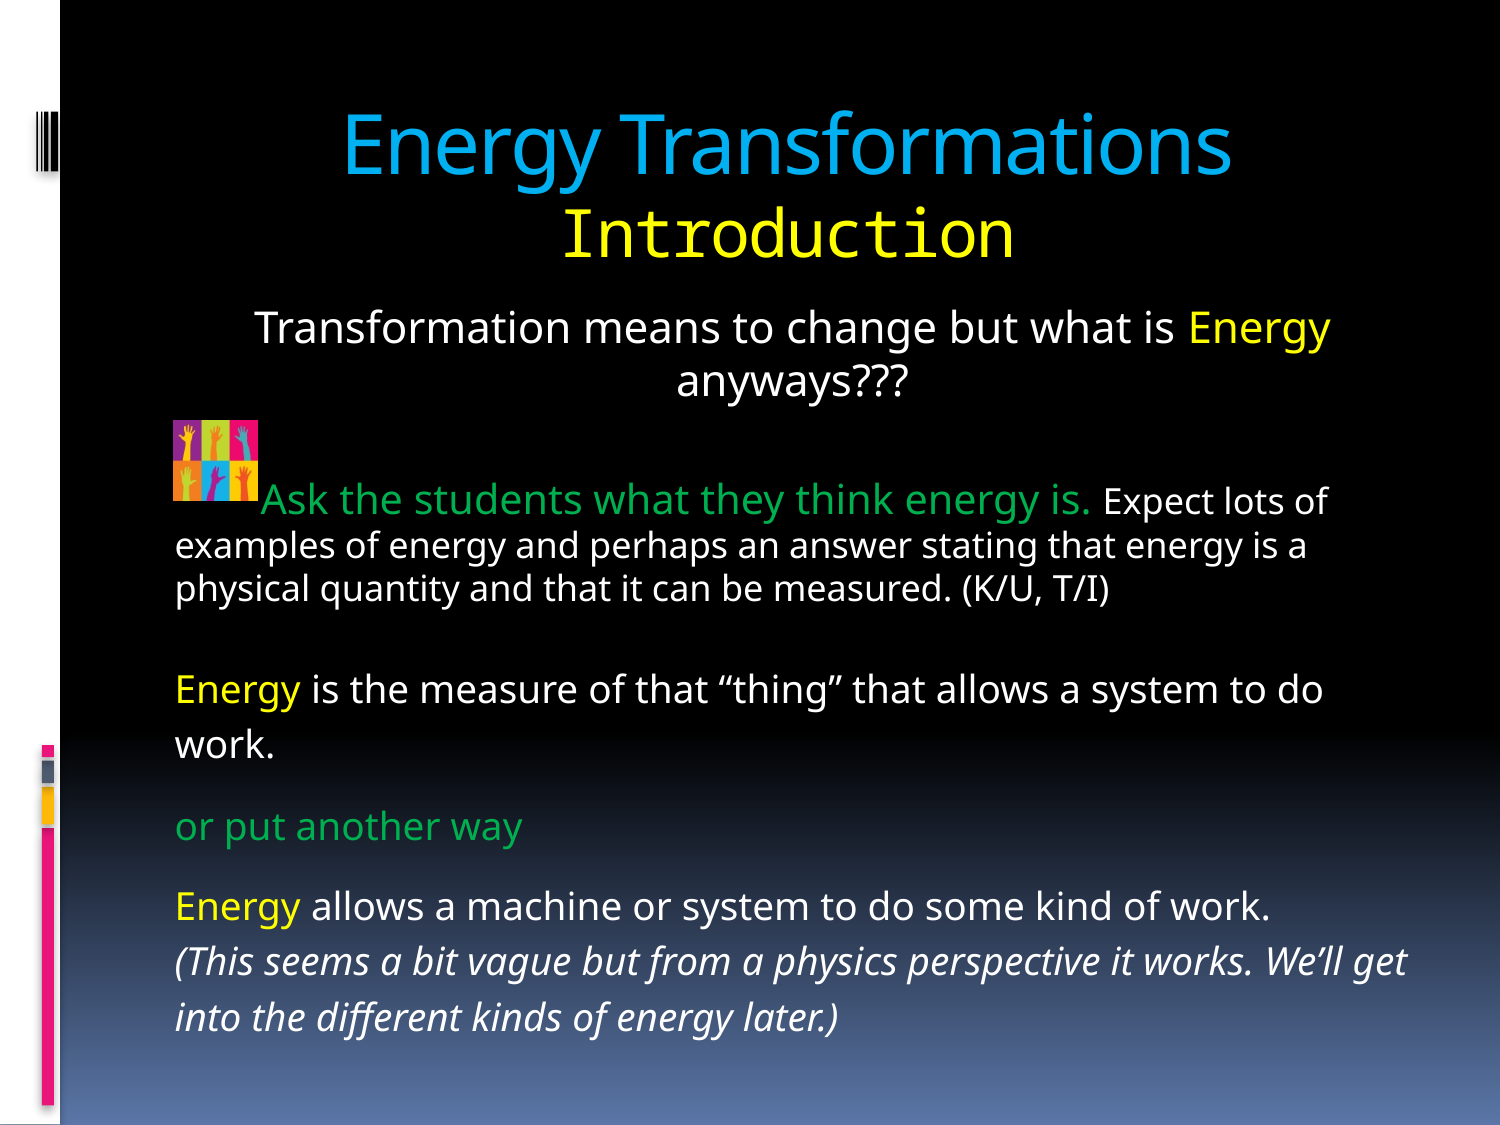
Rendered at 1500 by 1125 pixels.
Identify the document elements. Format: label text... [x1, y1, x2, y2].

picture [172, 420, 258, 501]
title Energy Transformations Introduction [150, 83, 1425, 234]
list Transformation means to change but what is Energy anyways??? Ask the students what they think energy is. Expect lots of examples of energy and perhaps an answer stating that energy is a physical quantity and that it can be measured. (K/U, T/I) Energy is the measure of that “thing” that allows a system to do work. or put another way Energy allows a machine or system to do some kind of work. (This seems a bit vague but from a physics perspective it works. We’ll get into the different kinds of energy later.) [150, 292, 1425, 1071]
